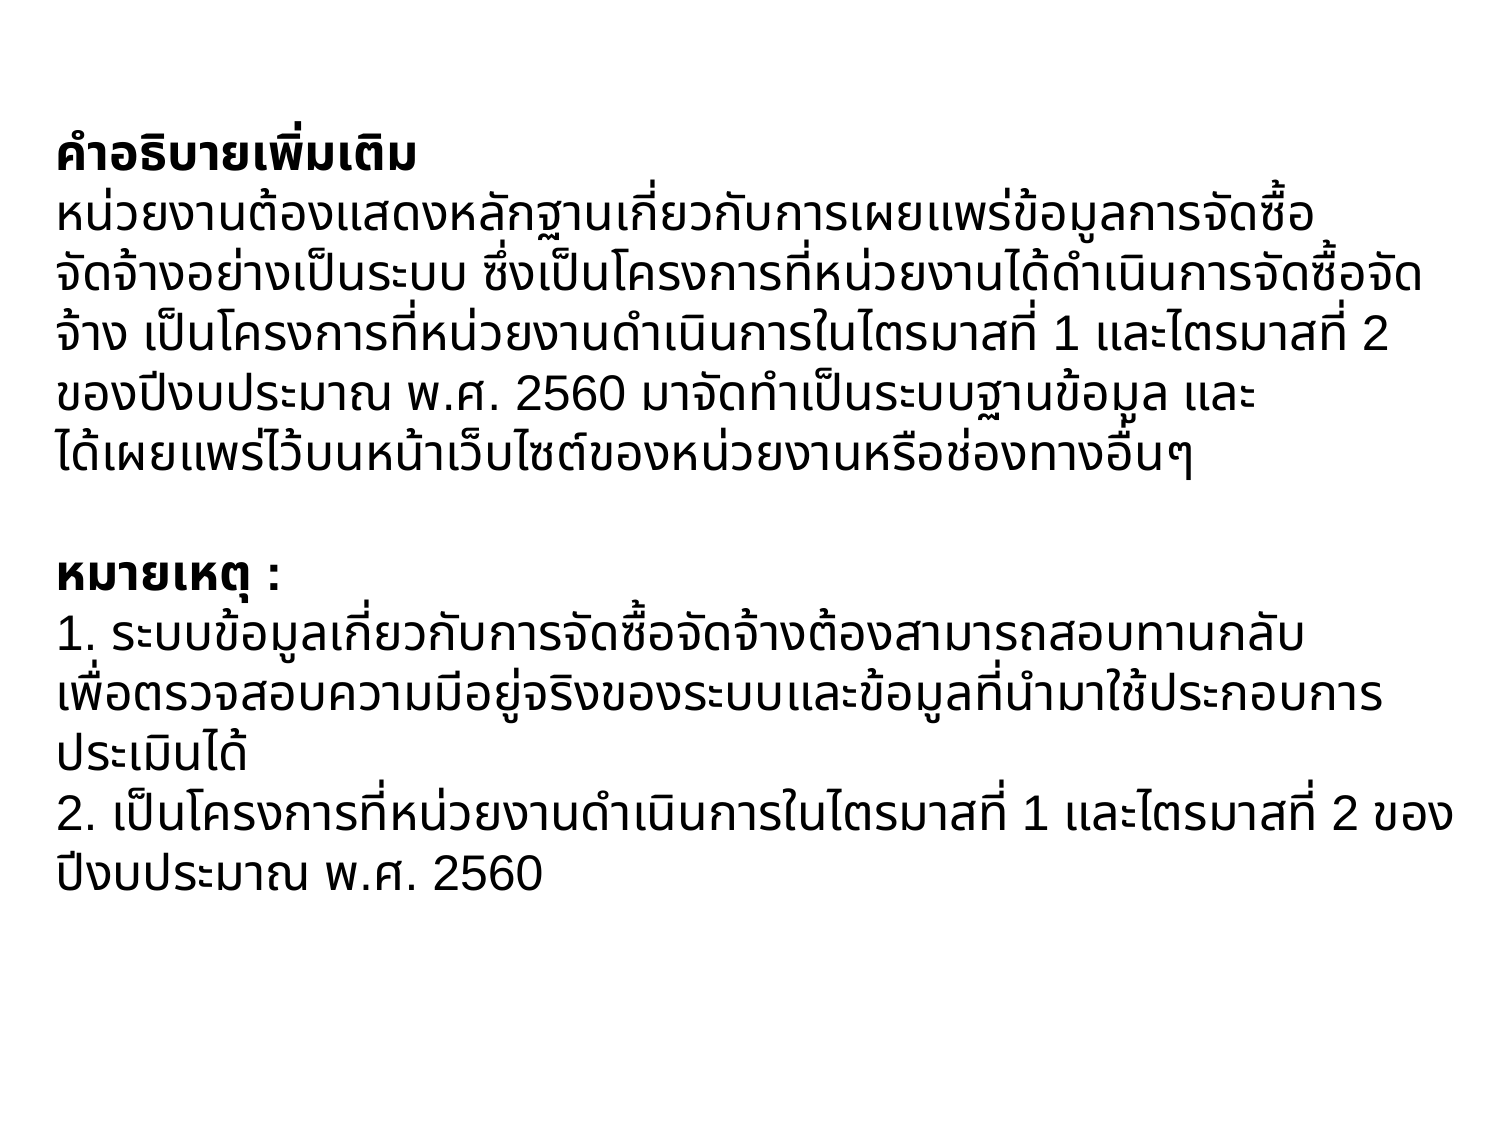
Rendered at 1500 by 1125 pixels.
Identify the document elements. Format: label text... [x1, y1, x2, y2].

text_box คำอธิบายเพิ่มเติม หน่วยงานต้องแสดงหลักฐานเกี่ยวกับการเผยแพร่ข้อมูลการจัดซื้อ จัดจ้างอย่างเป็นระบบ ซึ่งเป็นโครงการที่หน่วยงานได้ดำเนินการจัดซื้อจัดจ้าง เป็นโครงการที่หน่วยงานดำเนินการในไตรมาสที่ 1 และไตรมาสที่ 2 ของปีงบประมาณ พ.ศ. 2560 มาจัดทำเป็นระบบฐานข้อมูล และ ได้เผยแพร่ไว้บนหน้าเว็บไซต์ของหน่วยงานหรือช่องทางอื่นๆ หมายเหตุ : 1. ระบบข้อมูลเกี่ยวกับการจัดซื้อจัดจ้างต้องสามารถสอบทานกลับ เพื่อตรวจสอบความมีอยู่จริงของระบบและข้อมูลที่นำมาใช้ประกอบการประเมินได้ 2. เป็นโครงการที่หน่วยงานดำเนินการในไตรมาสที่ 1 และไตรมาสที่ 2 ของปีงบประมาณ พ.ศ. 2560 [41, 113, 1488, 909]
